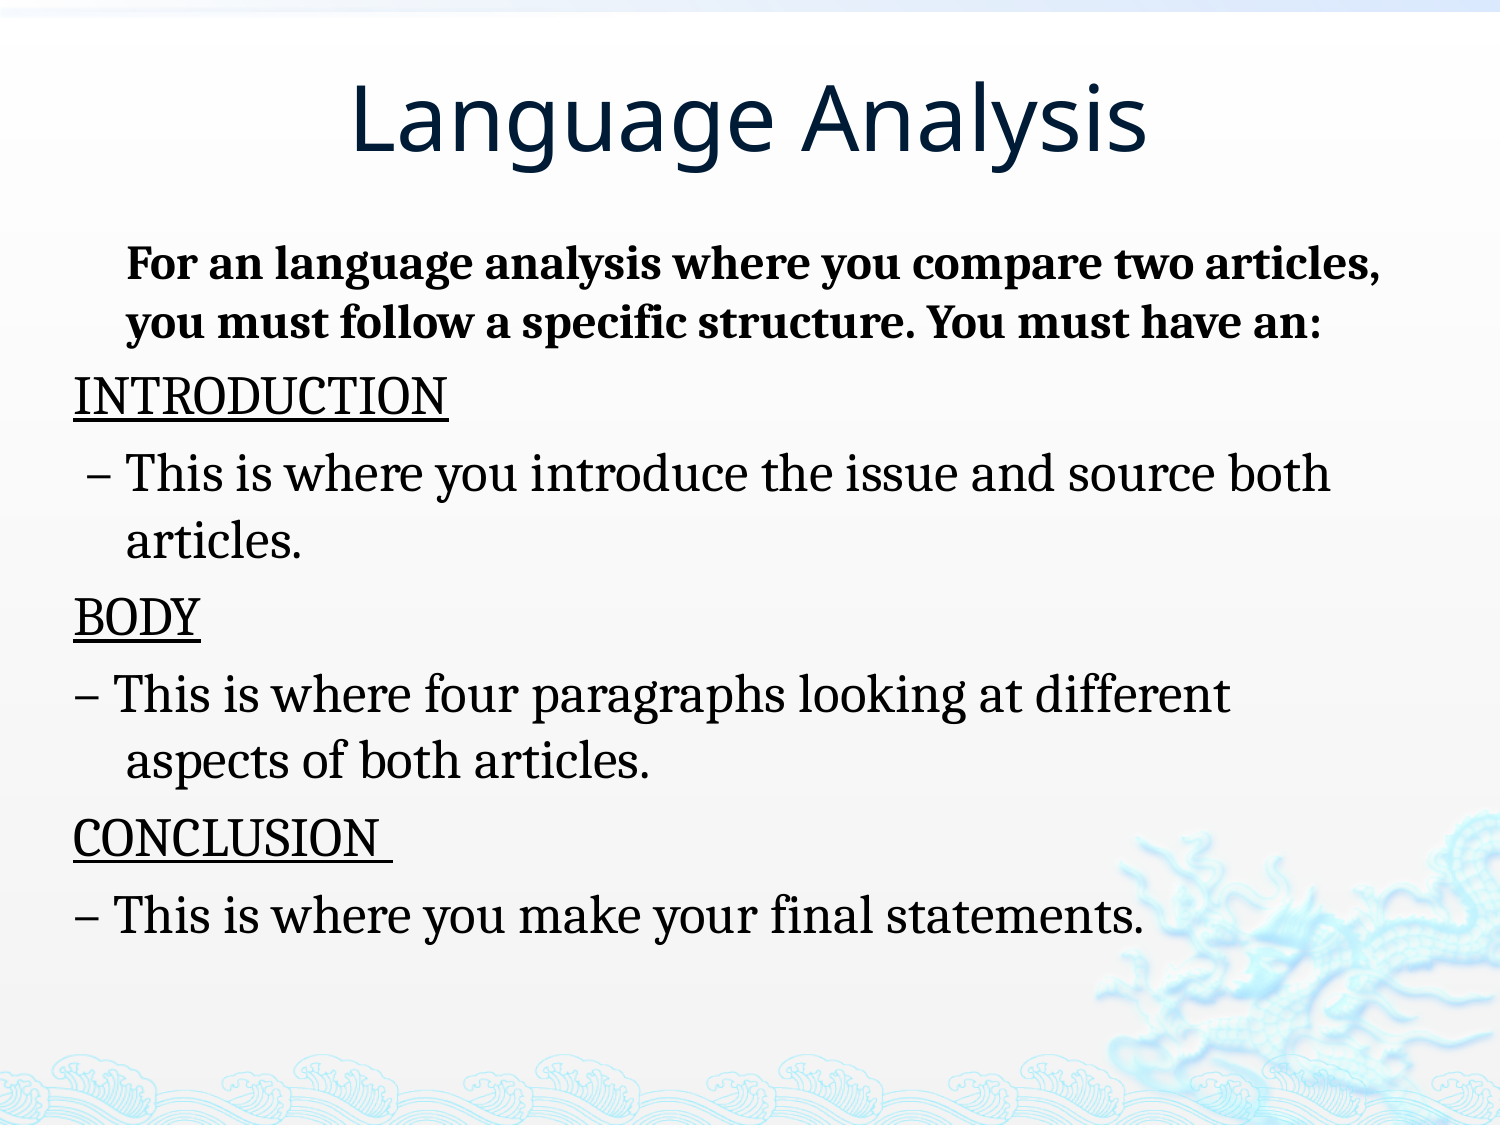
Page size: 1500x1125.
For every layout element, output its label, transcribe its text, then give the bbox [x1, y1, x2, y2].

title Language Analysis [75, 45, 1425, 185]
list For an language analysis where you compare two articles, you must follow a specific structure. You must have an: INTRODUCTION – This is where you introduce the issue and source both articles. BODY – This is where four paragraphs looking at different aspects of both articles. CONCLUSION – This is where you make your final statements. [58, 172, 1409, 1017]
